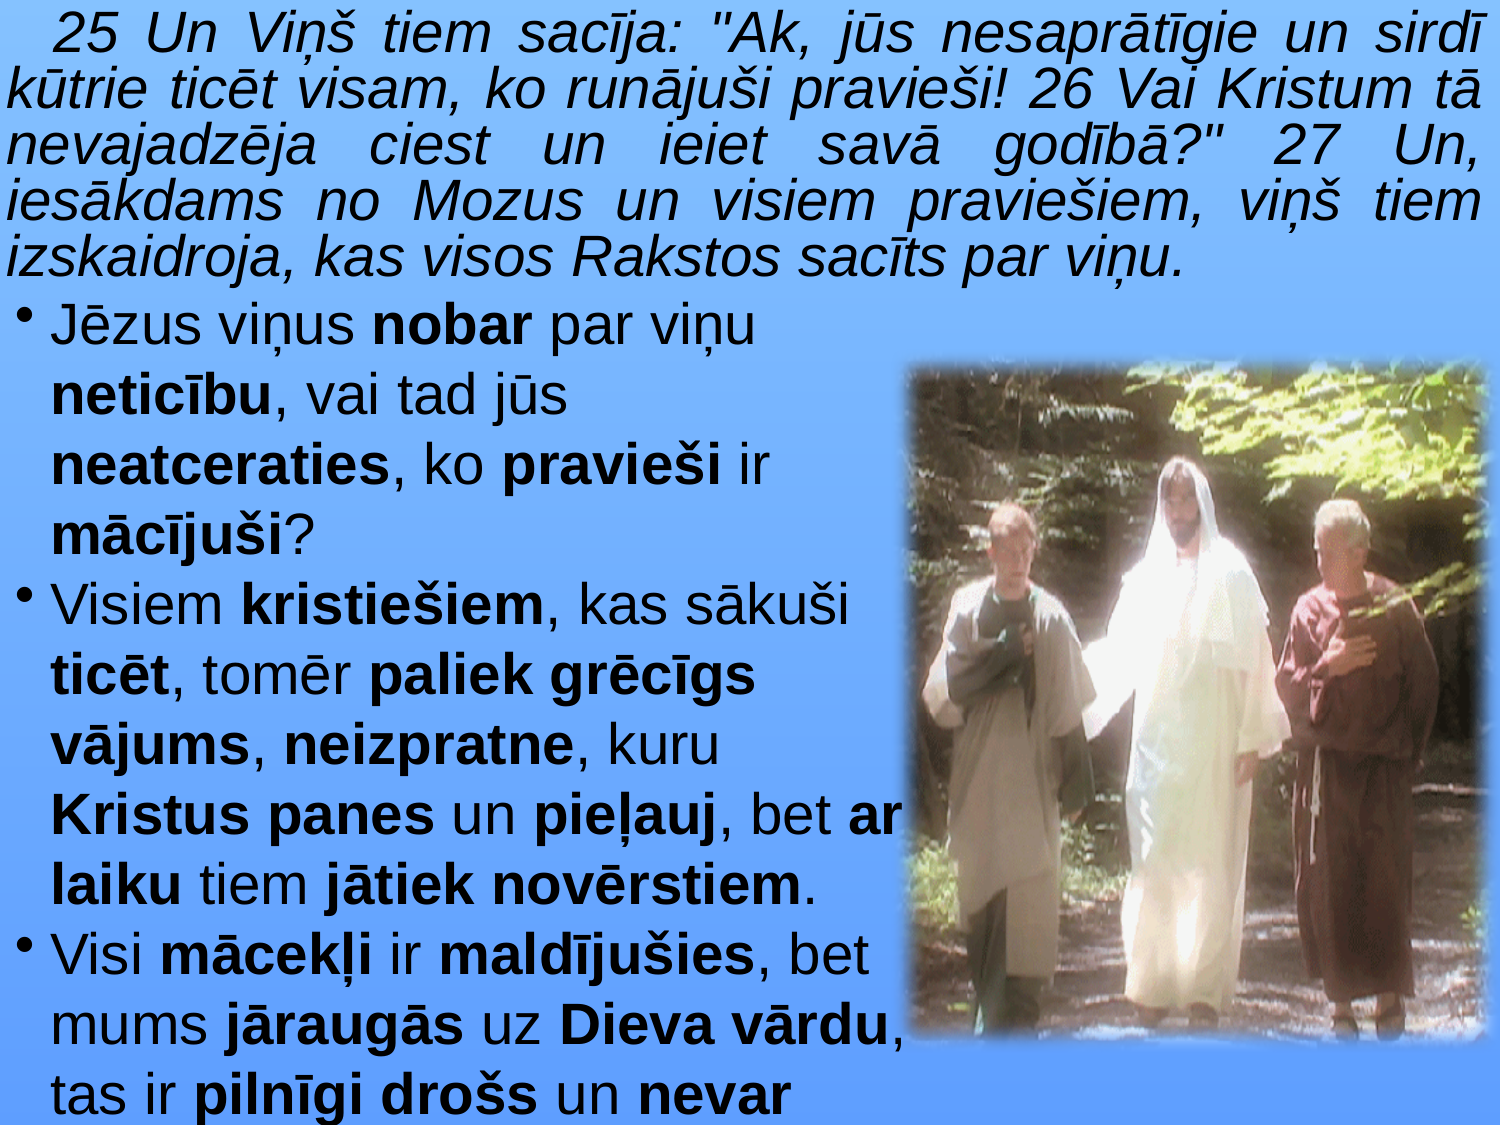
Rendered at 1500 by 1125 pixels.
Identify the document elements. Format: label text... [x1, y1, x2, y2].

list 25 Un Viņš tiem sacīja: "Ak, jūs nesaprātīgie un sirdī kūtrie ticēt visam, ko runājuši pravieši! 26 Vai Kristum tā nevajadzēja ciest un ieiet savā godībā?" 27 Un, iesākdams no Mozus un visiem praviešiem, viņš tiem izskaidroja, kas visos Rakstos sacīts par viņu. [0, 0, 1500, 198]
text_box Jēzus viņus nobar par viņu neticību, vai tad jūs neatceraties, ko pravieši ir mācījuši? Visiem kristiešiem, kas sākuši ticēt, tomēr paliek grēcīgs vājums, neizpratne, kuru Kristus panes un pieļauj, bet ar laiku tiem jātiek novērstiem. Visi mācekļi ir maldījušies, bet mums jāraugās uz Dieva vārdu, tas ir pilnīgi drošs un nevar mūs pievilt. [0, 278, 928, 1125]
picture [891, 349, 1500, 1054]
